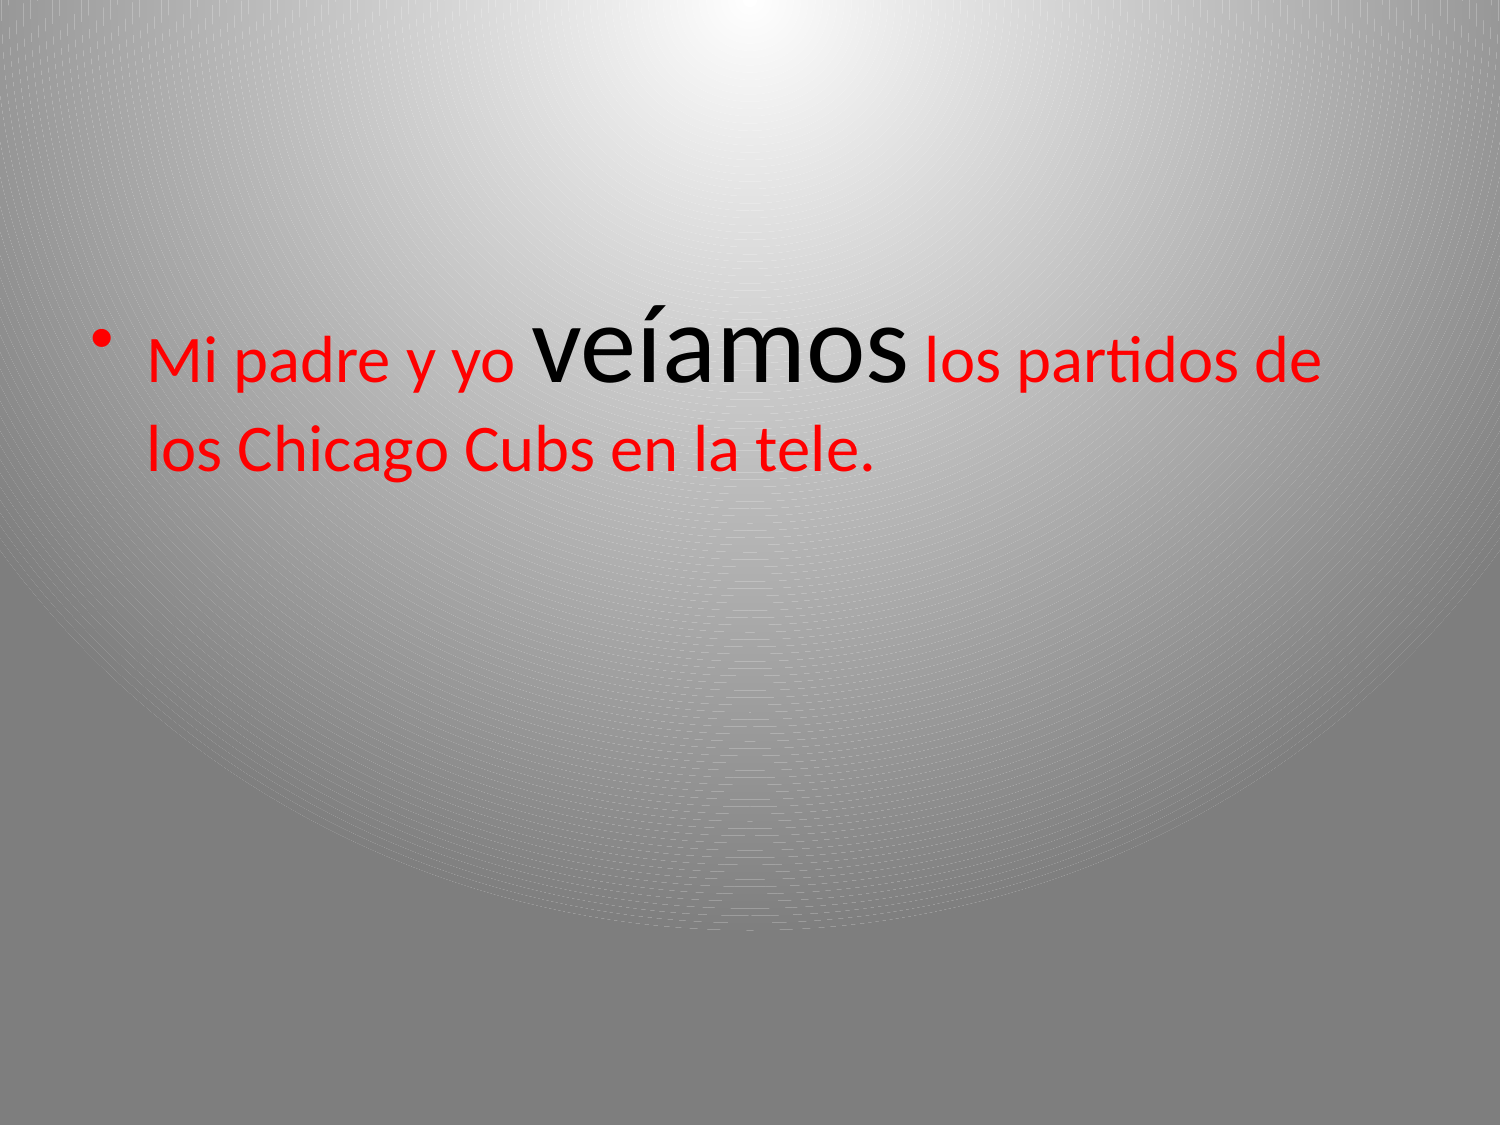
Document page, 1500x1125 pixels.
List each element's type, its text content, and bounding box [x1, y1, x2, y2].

list Mi padre y yo veíamos los partidos de los Chicago Cubs en la tele. [75, 262, 1425, 1005]
